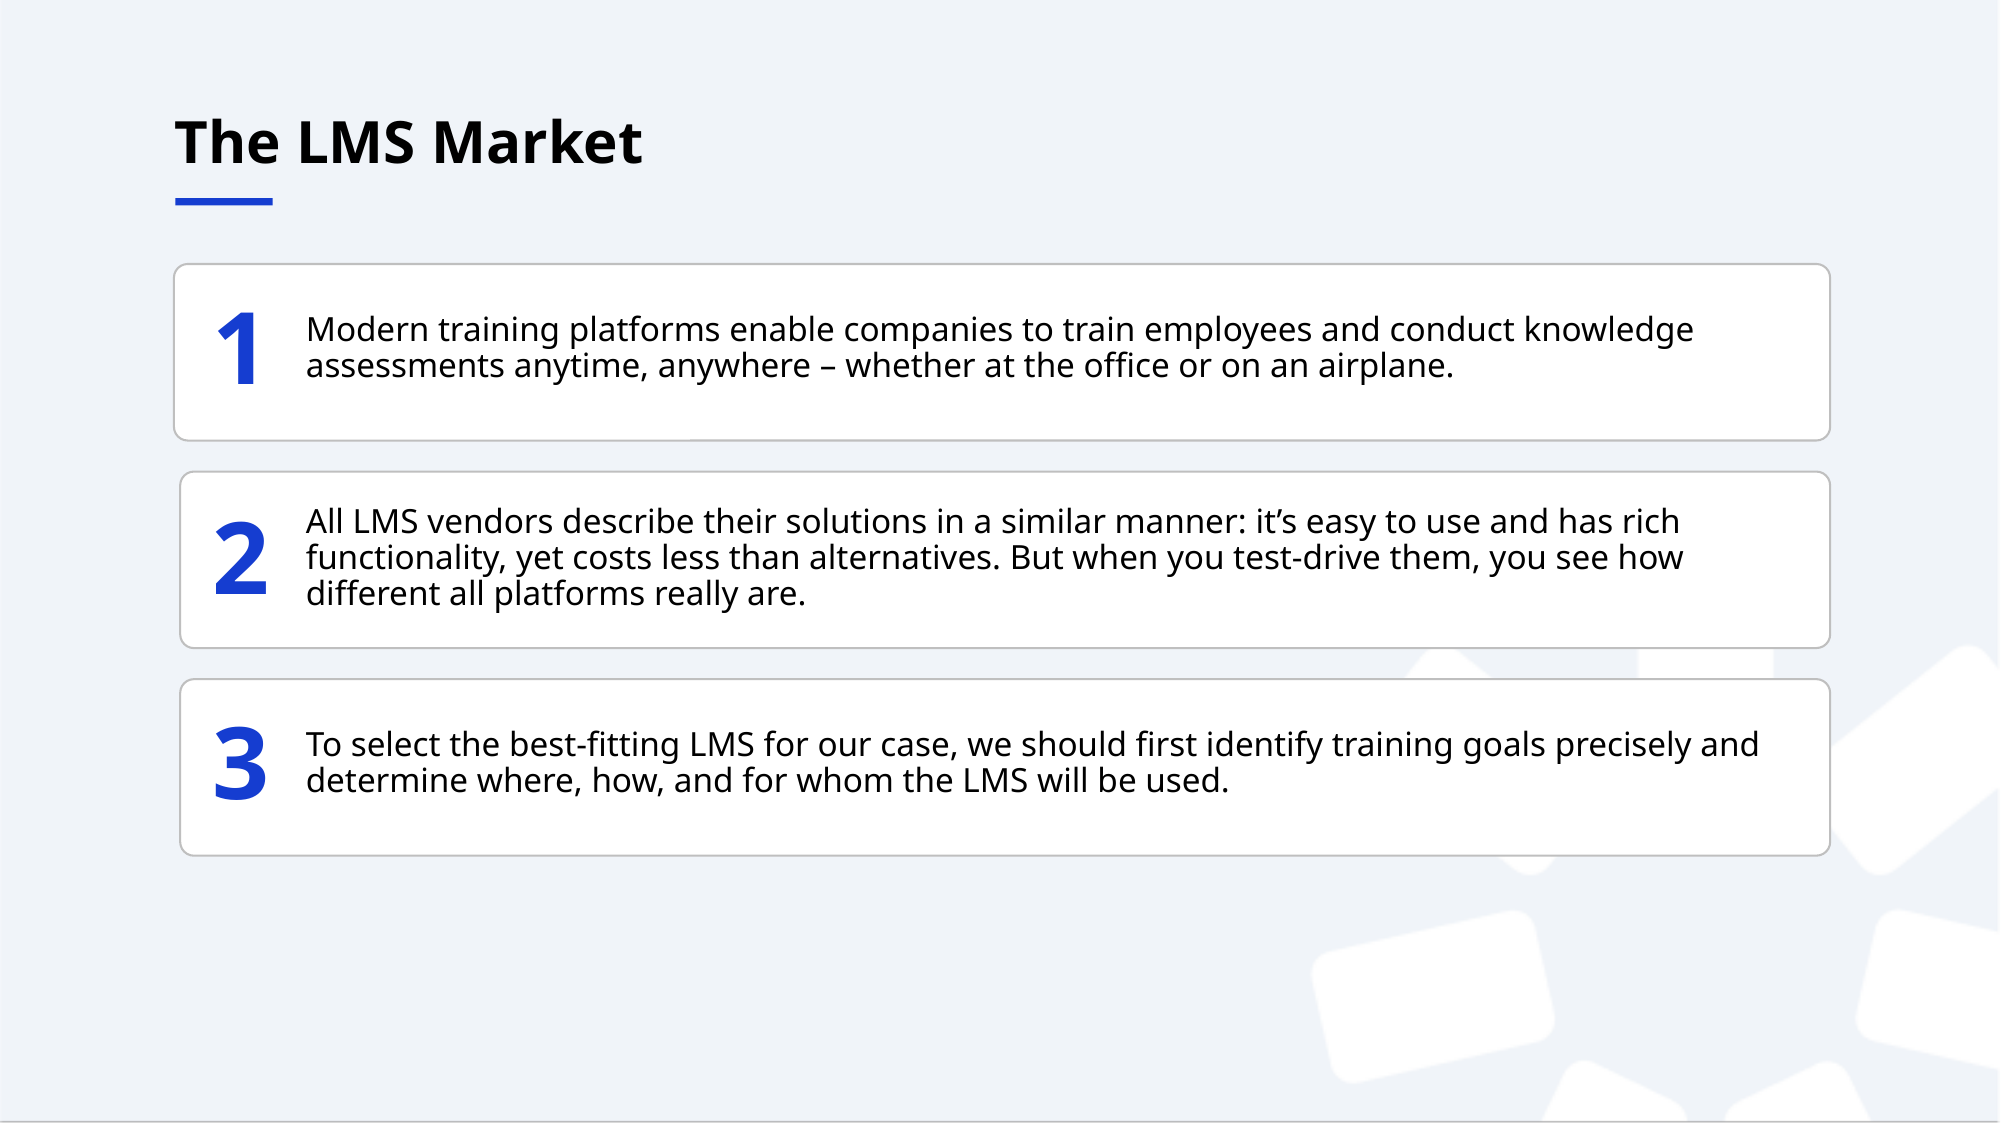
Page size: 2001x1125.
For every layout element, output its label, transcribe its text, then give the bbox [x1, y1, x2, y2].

text_box To select the best-fitting LMS for our case, we should first identify training goals precisely and determine where, how, and for whom the LMS will be used. [290, 720, 1779, 815]
text_box [180, 679, 1831, 856]
text_box The LMS Market [159, 72, 1872, 217]
text_box [173, 263, 1831, 441]
text_box 2 [197, 490, 255, 635]
text_box 3 [197, 695, 255, 839]
list Modern training platforms enable companies to train employees and conduct knowledge assessments anytime, anywhere – whether at the office or on an airplane. [290, 305, 1806, 399]
text_box [180, 471, 1831, 649]
text_box All LMS vendors describe their solutions in a similar manner: it’s easy to use and has rich functionality, yet costs less than alternatives. But when you test-drive them, you see how different all platforms really are. [290, 497, 1789, 630]
picture [0, 0, 2001, 1125]
text_box 1 [197, 280, 255, 424]
